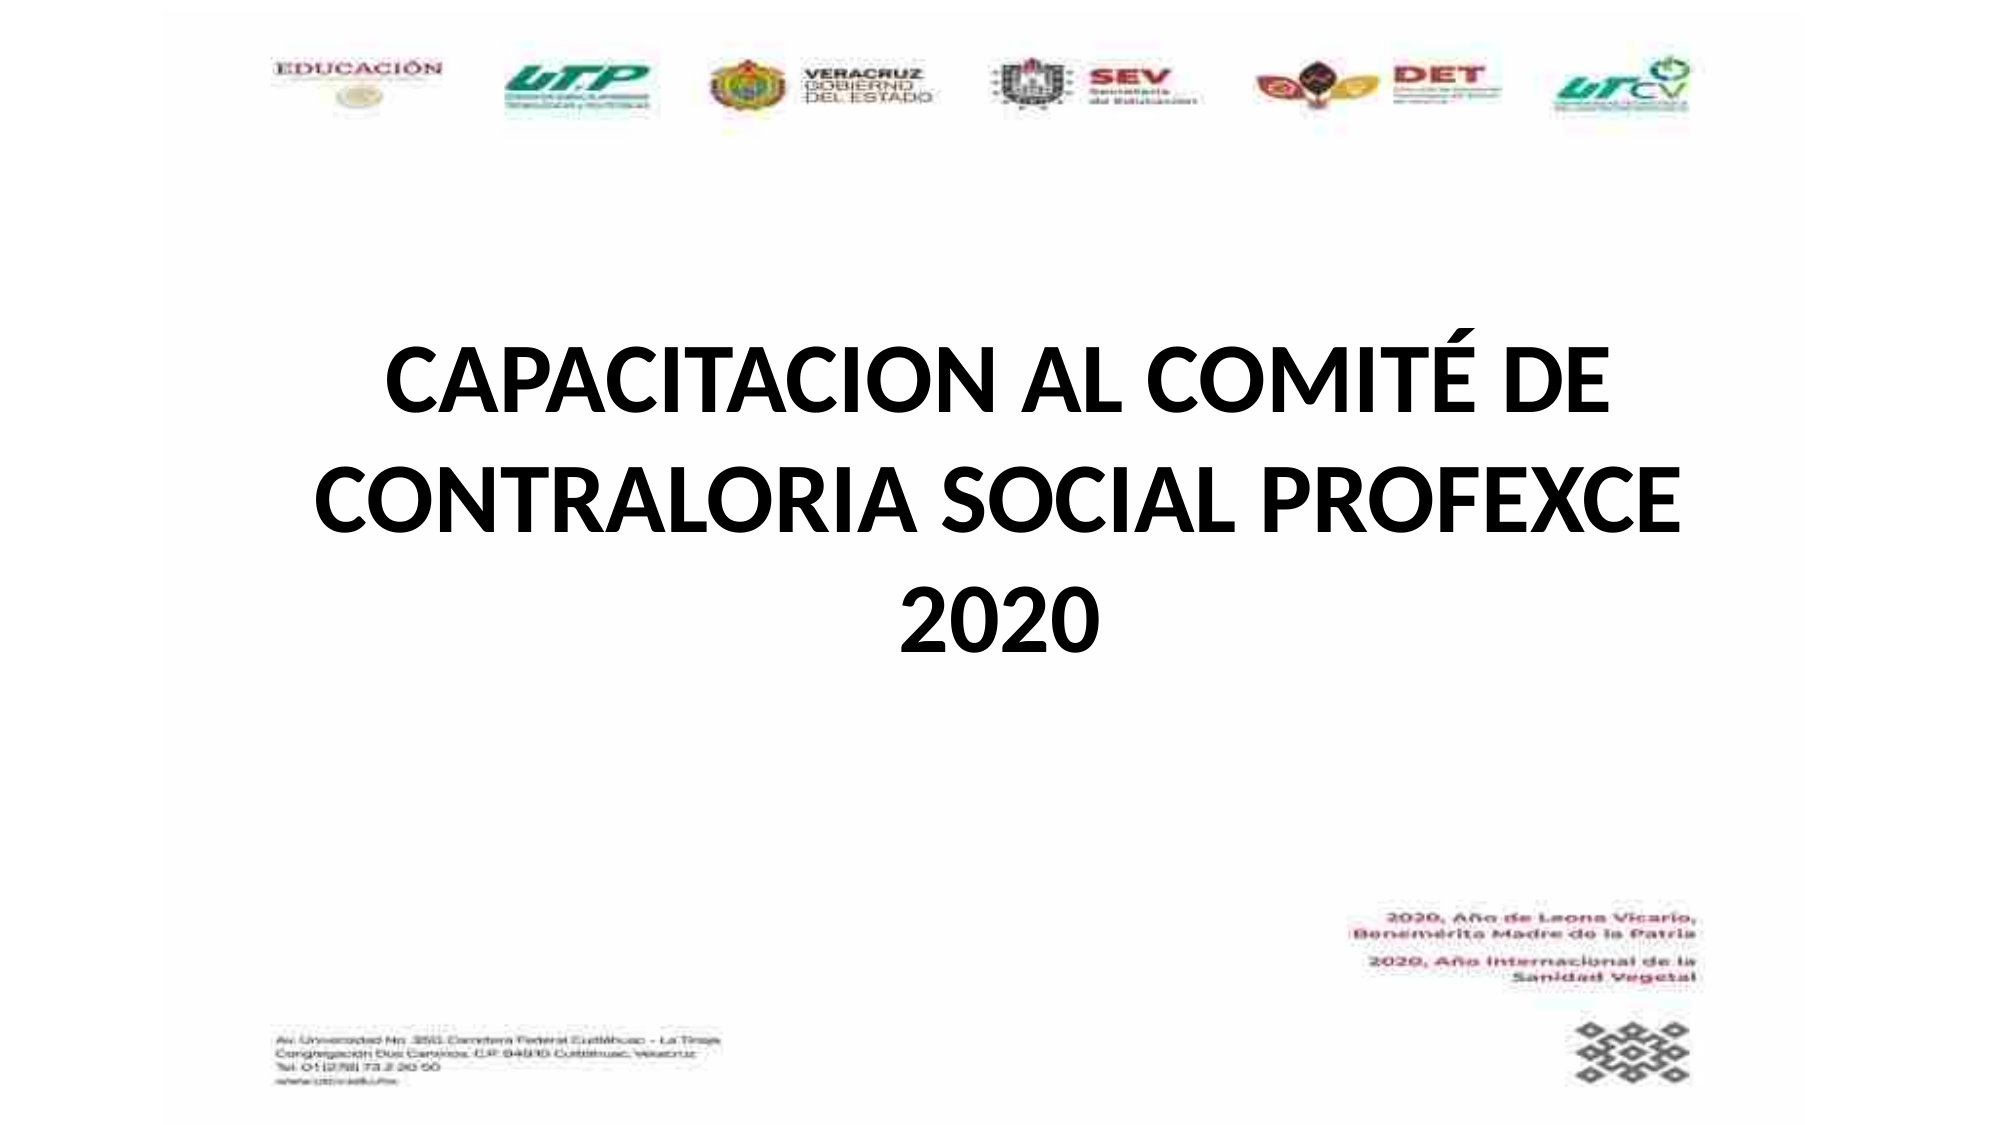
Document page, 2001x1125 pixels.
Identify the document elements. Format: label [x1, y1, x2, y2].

picture [162, 11, 1805, 1125]
